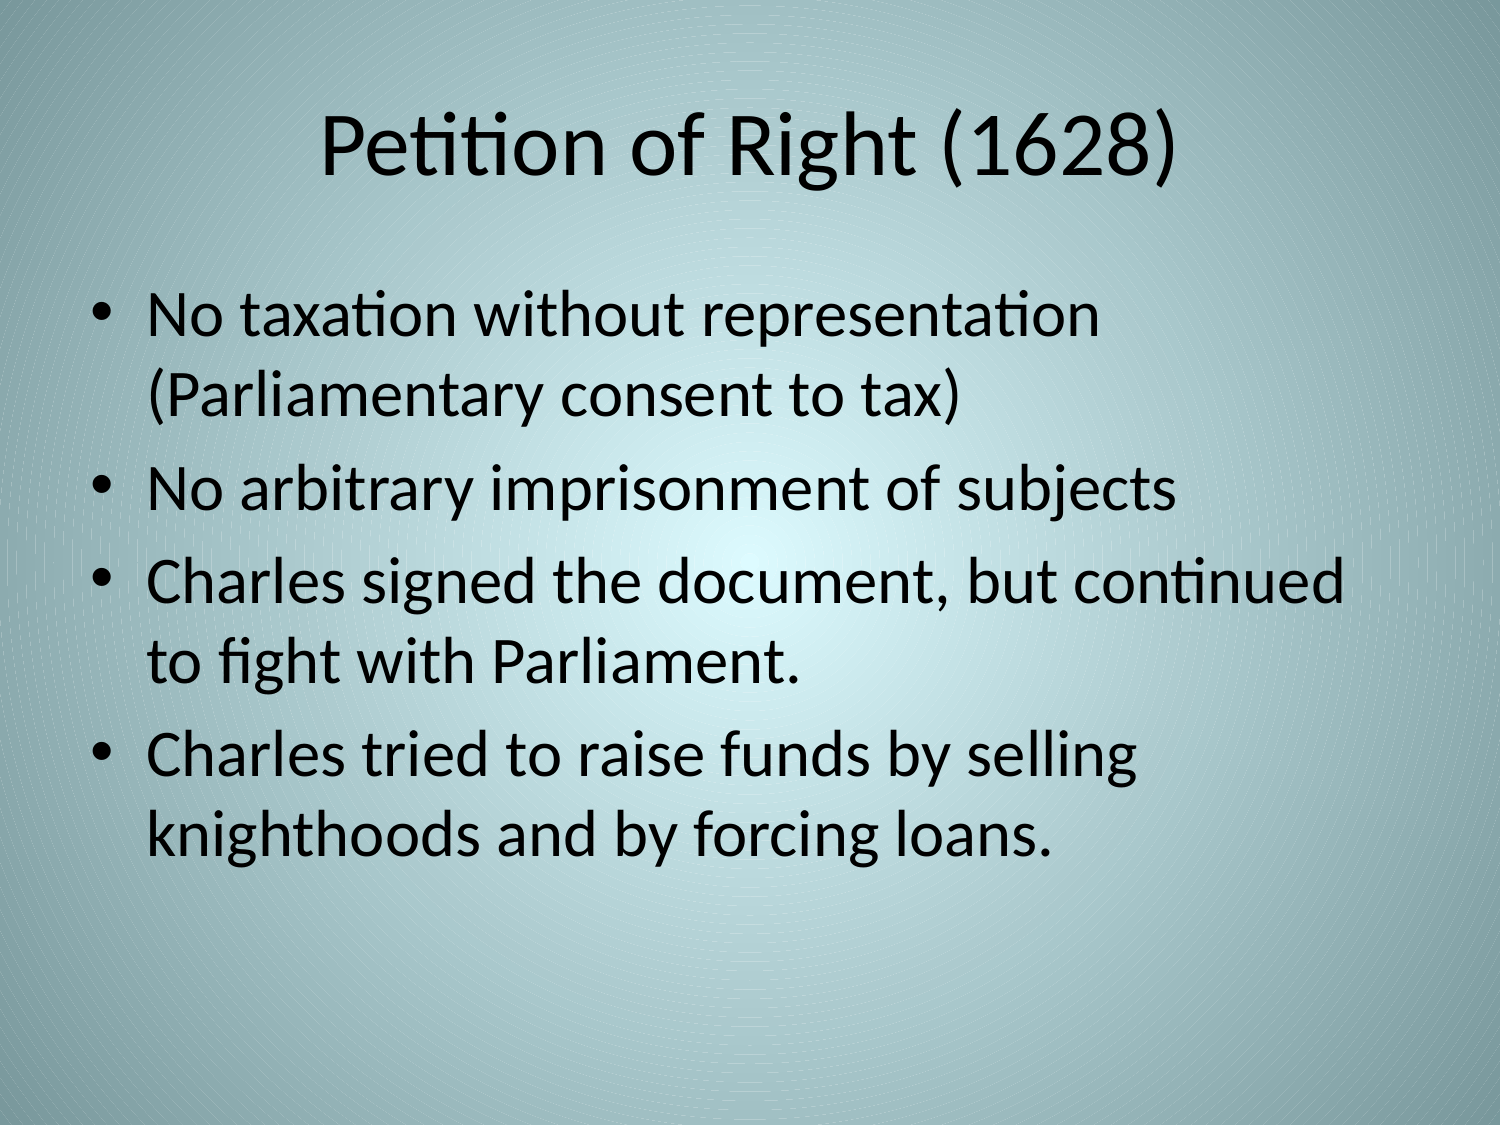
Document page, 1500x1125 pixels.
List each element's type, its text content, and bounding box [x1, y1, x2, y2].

list No taxation without representation (Parliamentary consent to tax) No arbitrary imprisonment of subjects Charles signed the document, but continued to fight with Parliament. Charles tried to raise funds by selling knighthoods and by forcing loans. [75, 262, 1425, 1005]
title Petition of Right (1628) [75, 45, 1425, 233]
